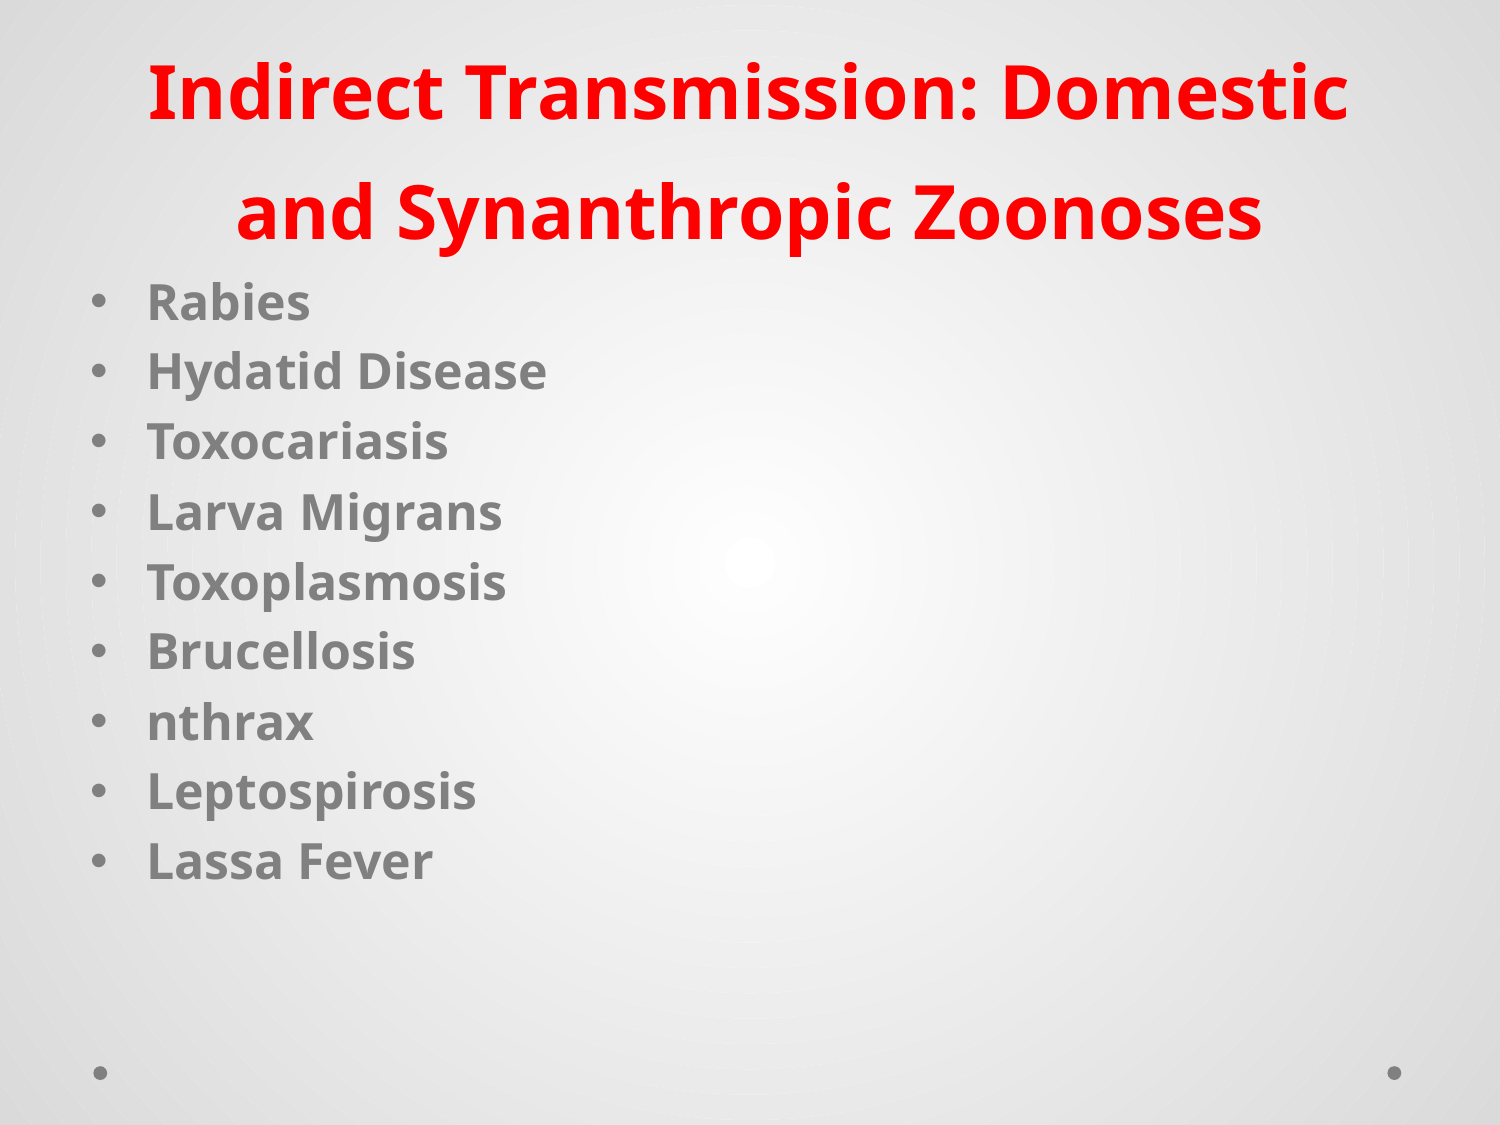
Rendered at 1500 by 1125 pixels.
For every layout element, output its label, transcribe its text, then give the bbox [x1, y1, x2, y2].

list Rabies Hydatid Disease Toxocariasis Larva Migrans Toxoplasmosis Brucellosis nthrax Leptospirosis Lassa Fever [75, 262, 1425, 1005]
title Indirect Transmission: Domestic and Synanthropic Zoonoses [75, 0, 1425, 262]
